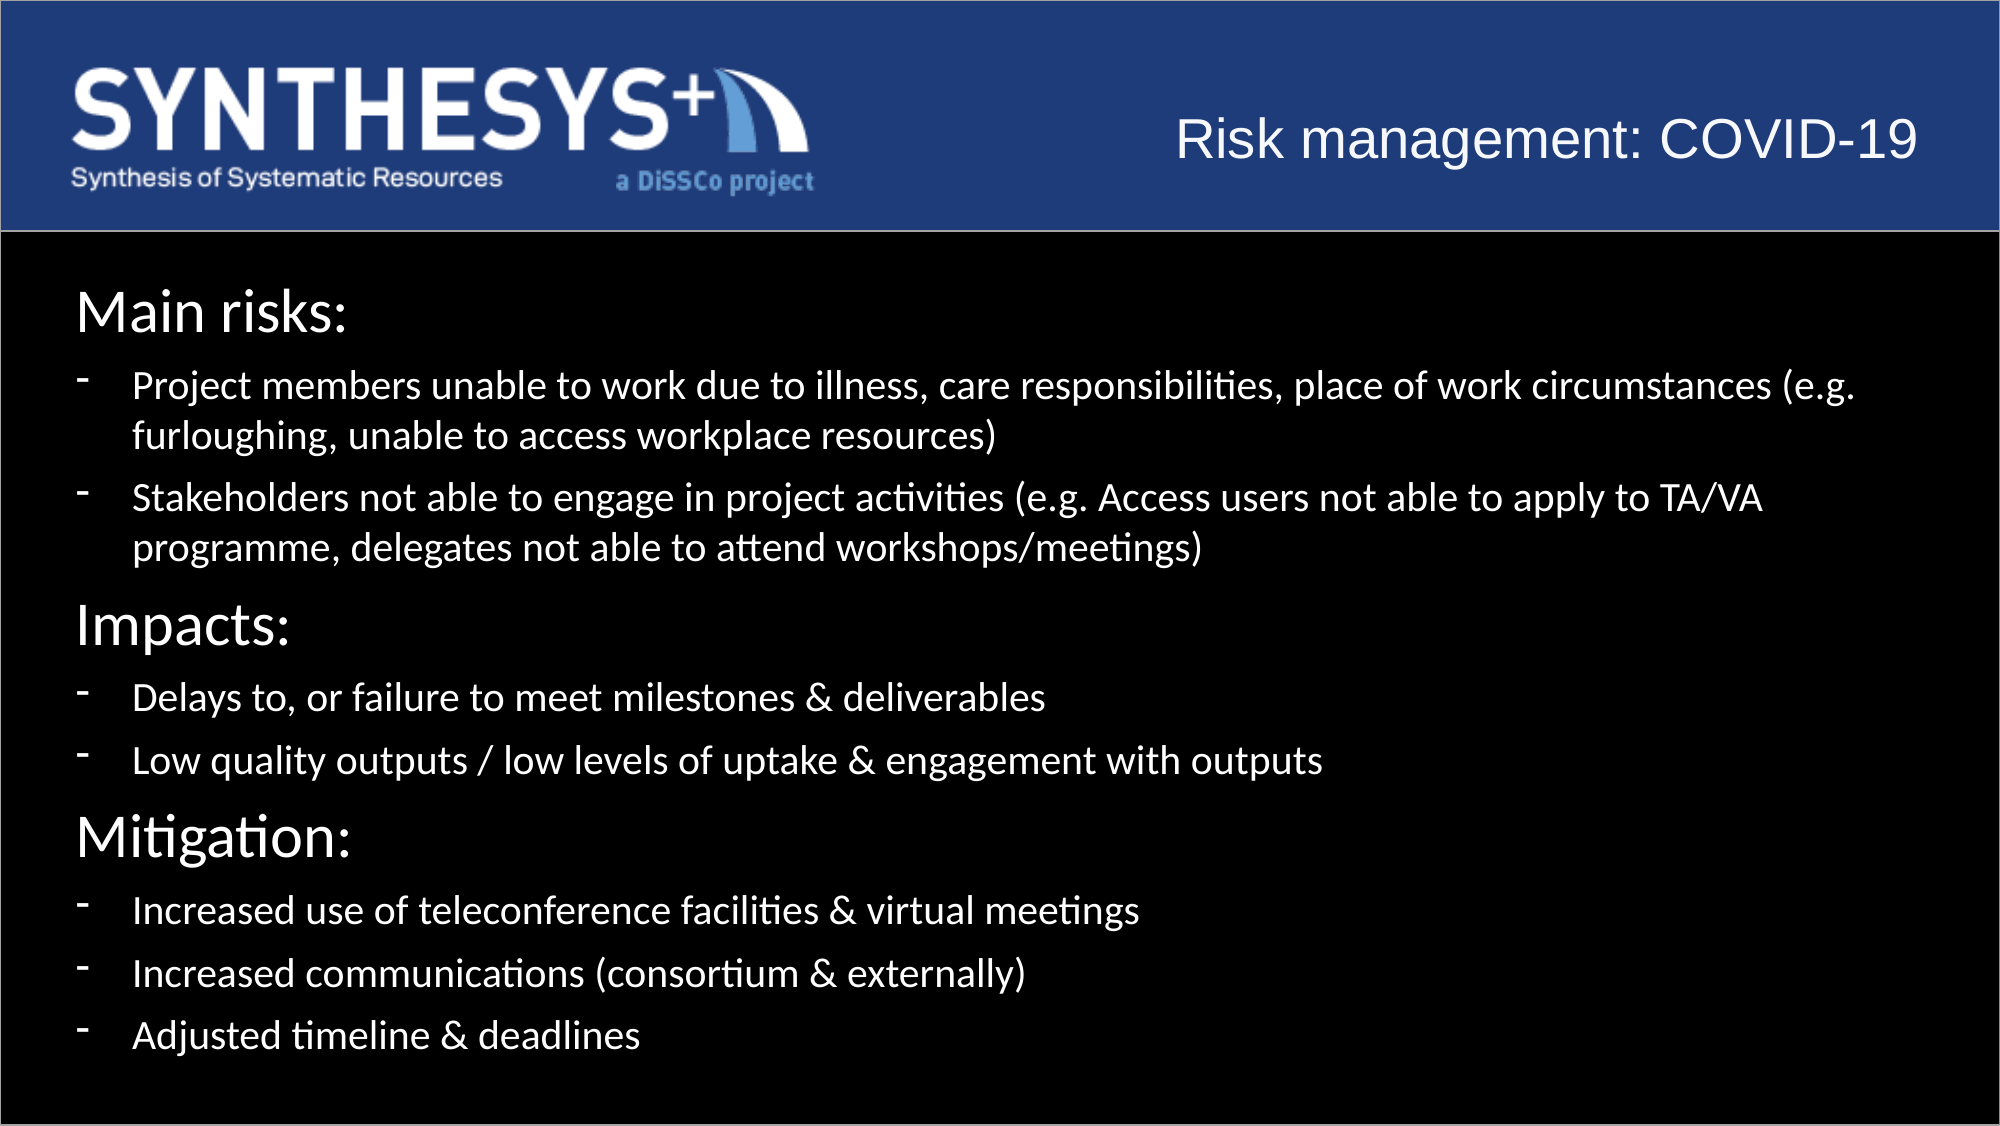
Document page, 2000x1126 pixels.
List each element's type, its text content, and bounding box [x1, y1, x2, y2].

picture [68, 51, 922, 311]
text_box [0, 0, 2000, 232]
text_box Main risks: Project members unable to work due to illness, care responsibilities, place of work circumstances (e.g. furloughing, unable to access workplace resources) Stakeholders not able to engage in project activities (e.g. Access users not able to apply to TA/VA programme, delegates not able to attend workshops/meetings) Impacts: Delays to, or failure to meet milestones & deliverables Low quality outputs / low levels of uptake & engagement with outputs Mitigation: Increased use of teleconference facilities & virtual meetings Increased communications (consortium & externally) Adjusted timeline & deadlines [68, 266, 1932, 1062]
title Risk management: COVID-19 [932, 50, 1927, 231]
text_box [0, 232, 2000, 1126]
